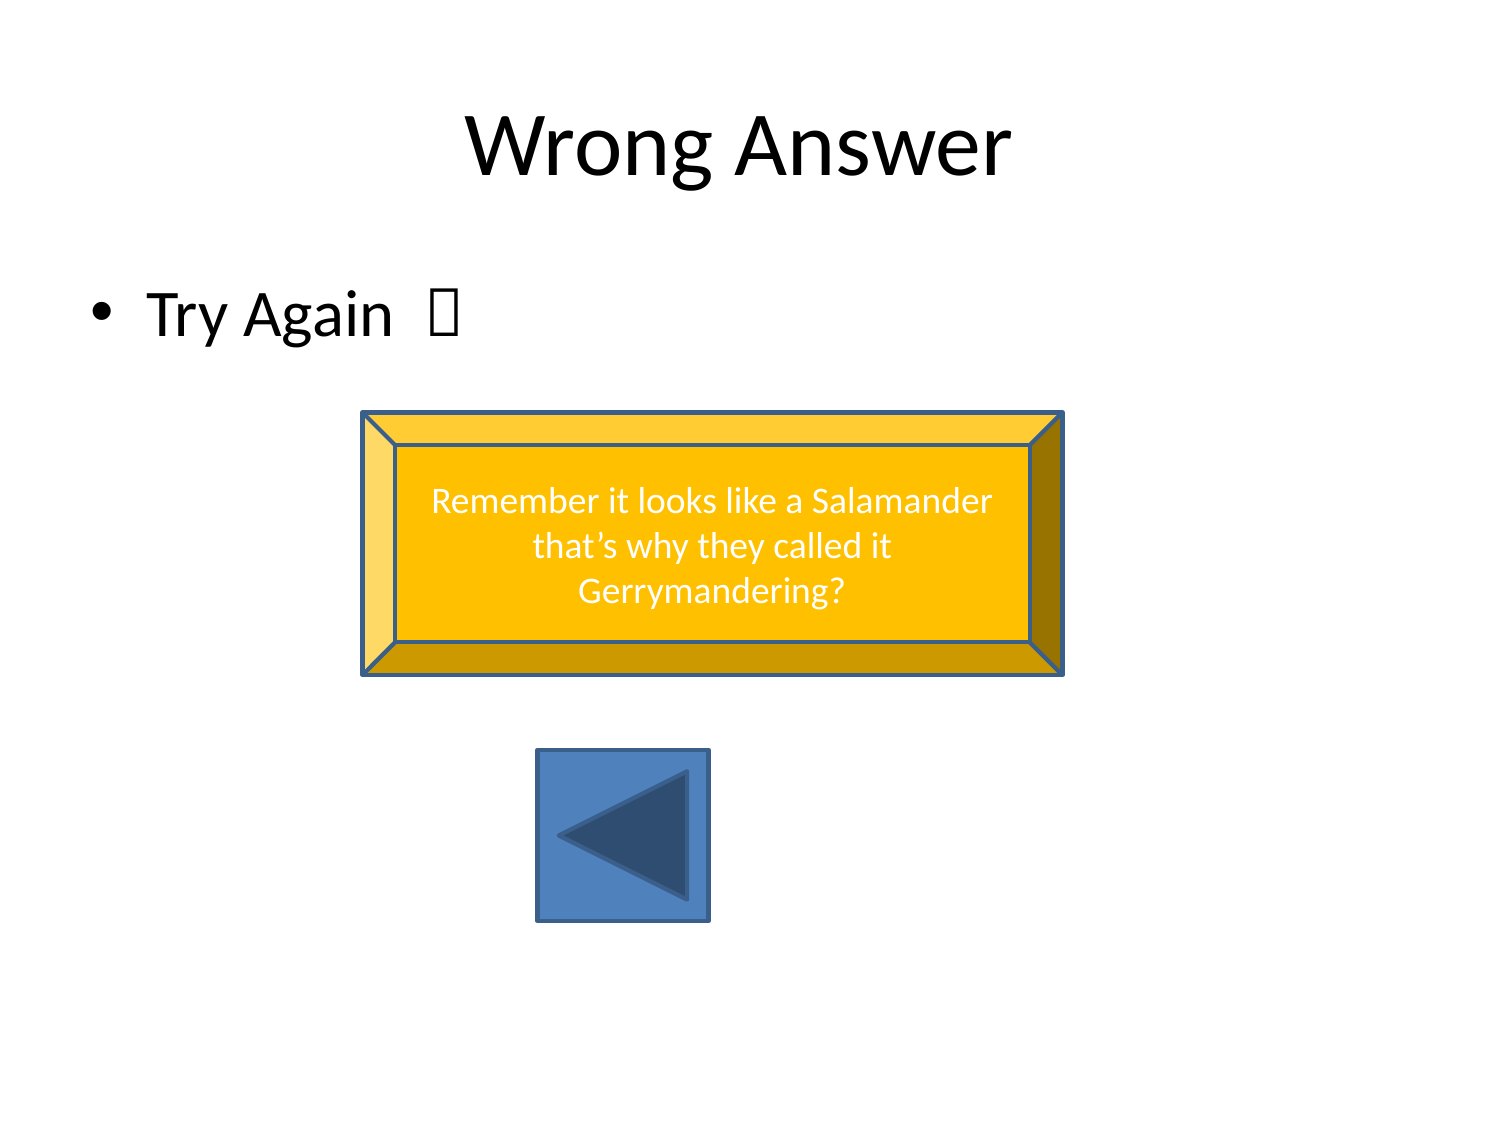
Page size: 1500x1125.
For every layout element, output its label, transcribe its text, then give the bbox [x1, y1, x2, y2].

text_box [535, 748, 711, 923]
title Wrong Answer [75, 45, 1425, 233]
list Try Again  [75, 262, 1425, 1005]
text_box Remember it looks like a Salamander that’s why they called it Gerrymandering? [360, 410, 1065, 677]
